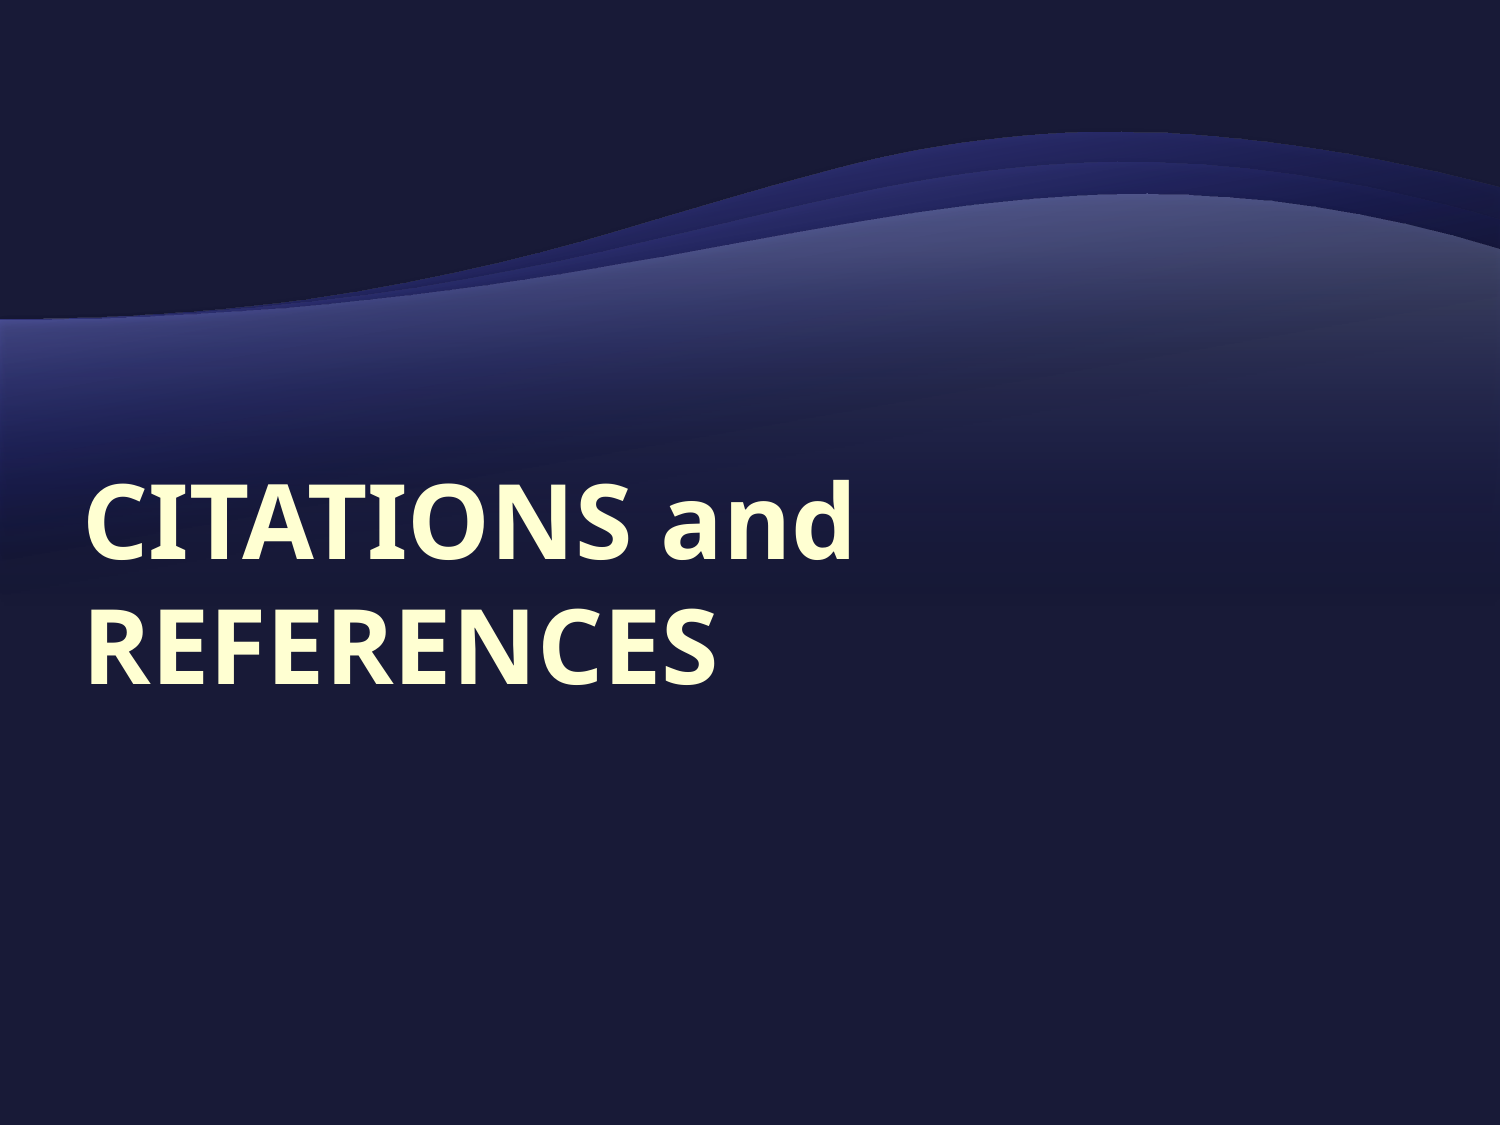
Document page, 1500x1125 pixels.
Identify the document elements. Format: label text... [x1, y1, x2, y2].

title Citations and references [82, 455, 1433, 811]
